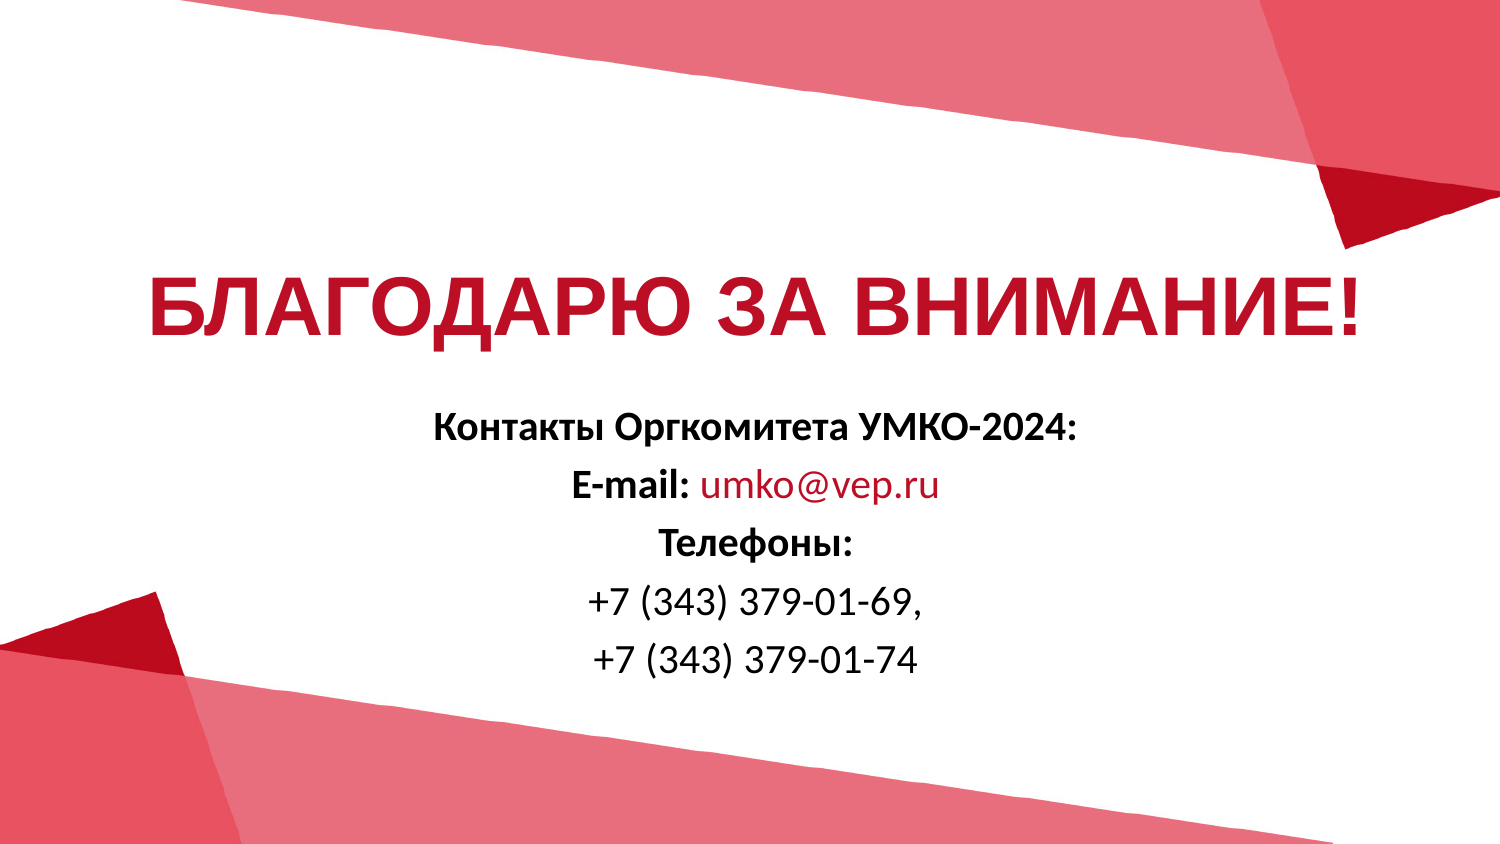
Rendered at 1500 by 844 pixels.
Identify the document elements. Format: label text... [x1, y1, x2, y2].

title Благодарю за внимание! [118, 244, 1394, 375]
list Контакты Оргкомитета УМКО-2024: E-mail: umko@vep.ru Телефоны: +7 (343) 379-01-69, +7 (343) 379-01-74 [118, 390, 1394, 706]
picture [0, 0, 1500, 844]
